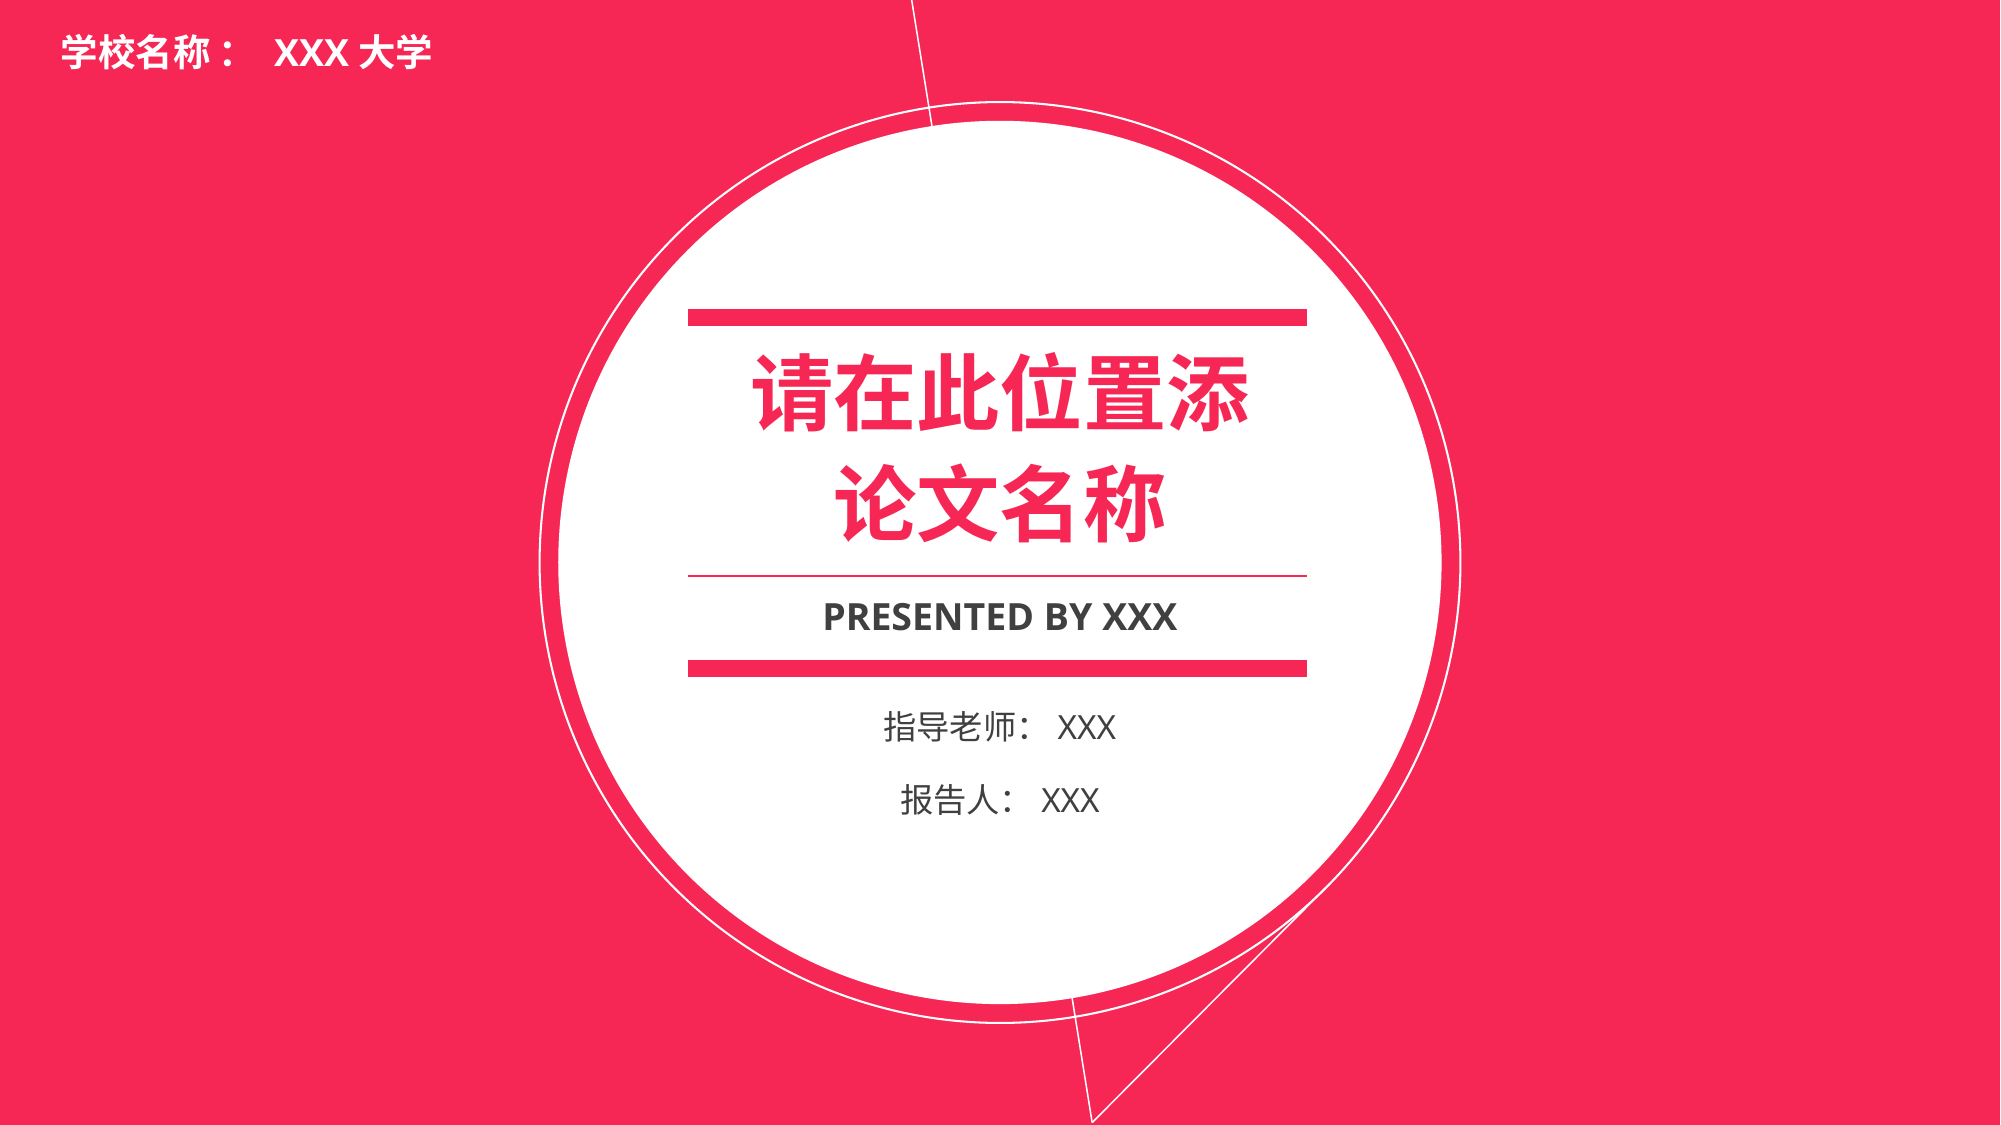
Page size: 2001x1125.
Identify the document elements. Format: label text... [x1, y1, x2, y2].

list 指导老师：XXX 报告人：XXX [673, 686, 1327, 829]
text_box 学校名称 ： XXX大学 [45, 21, 448, 82]
list PRESENTED BY XXX [673, 590, 1327, 652]
list 请在此位置添 论文名称 [591, 344, 1409, 556]
